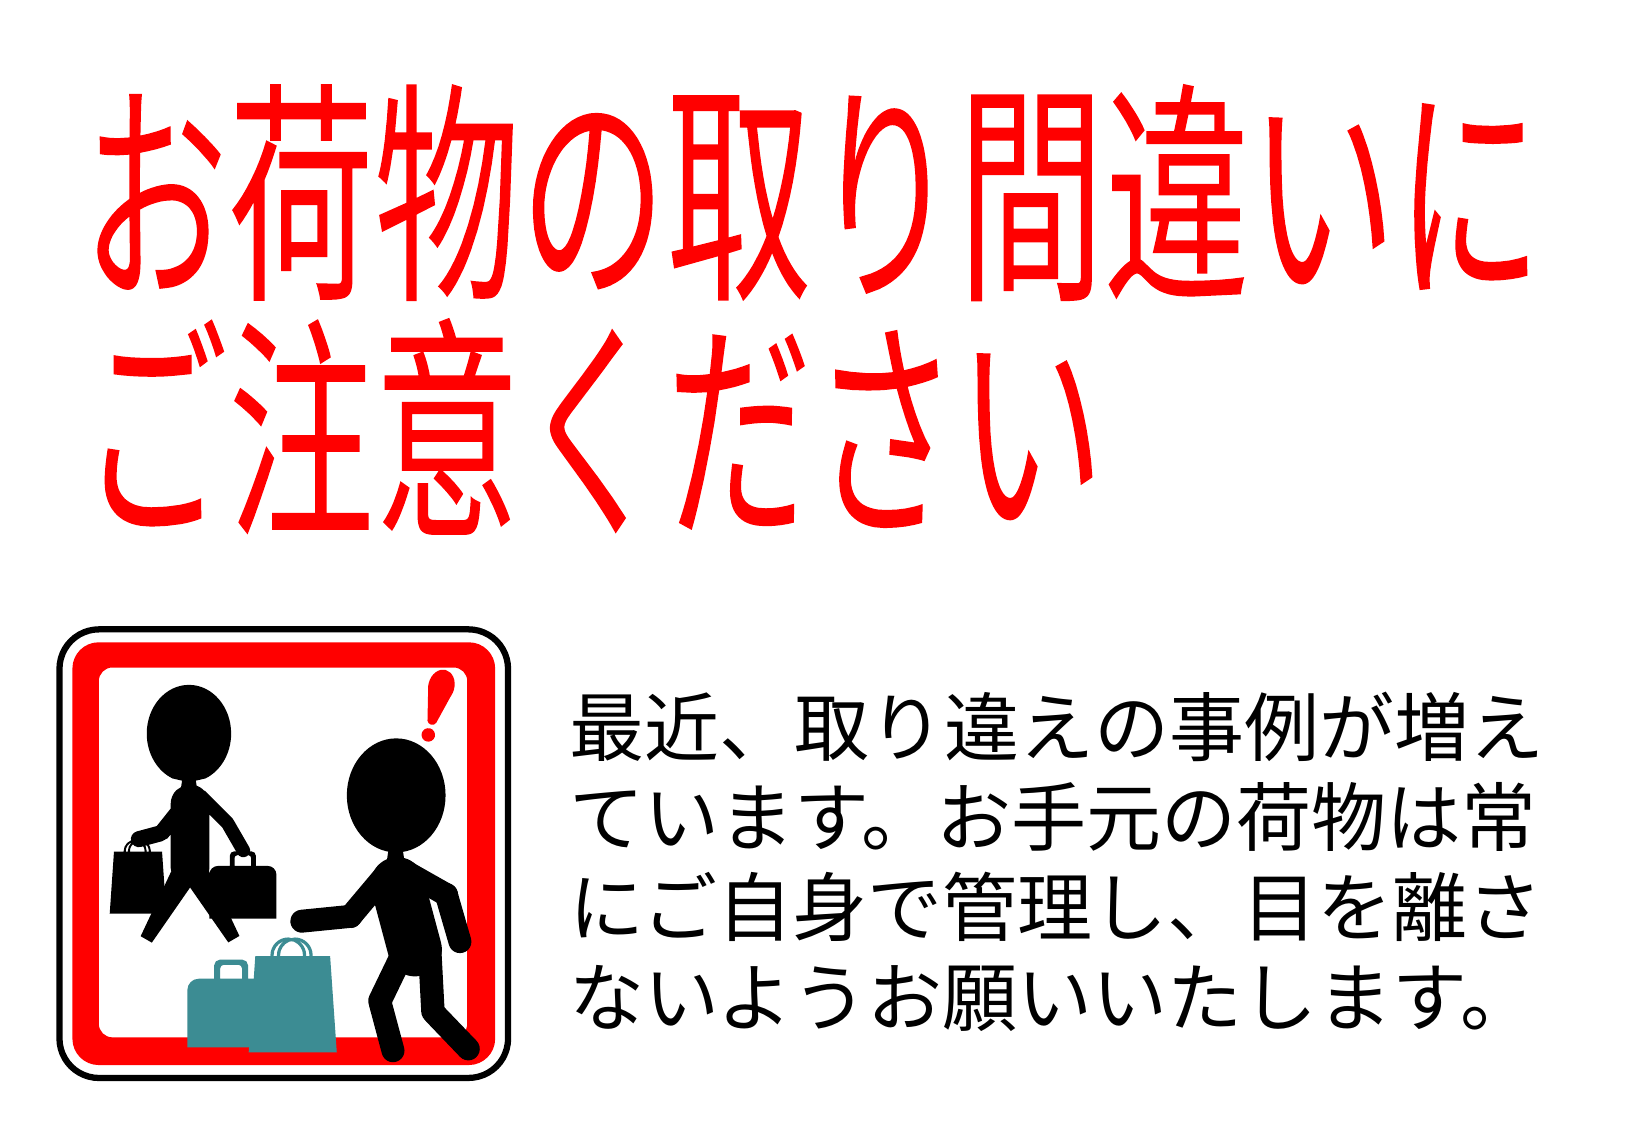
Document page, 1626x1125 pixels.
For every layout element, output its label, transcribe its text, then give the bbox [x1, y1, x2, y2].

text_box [59, 629, 509, 1079]
text_box 最近、取り違えの事例が増えています。お手元の荷物は常にご自身で管理し、目を離さないようお願いいたします。 [554, 673, 1601, 1049]
